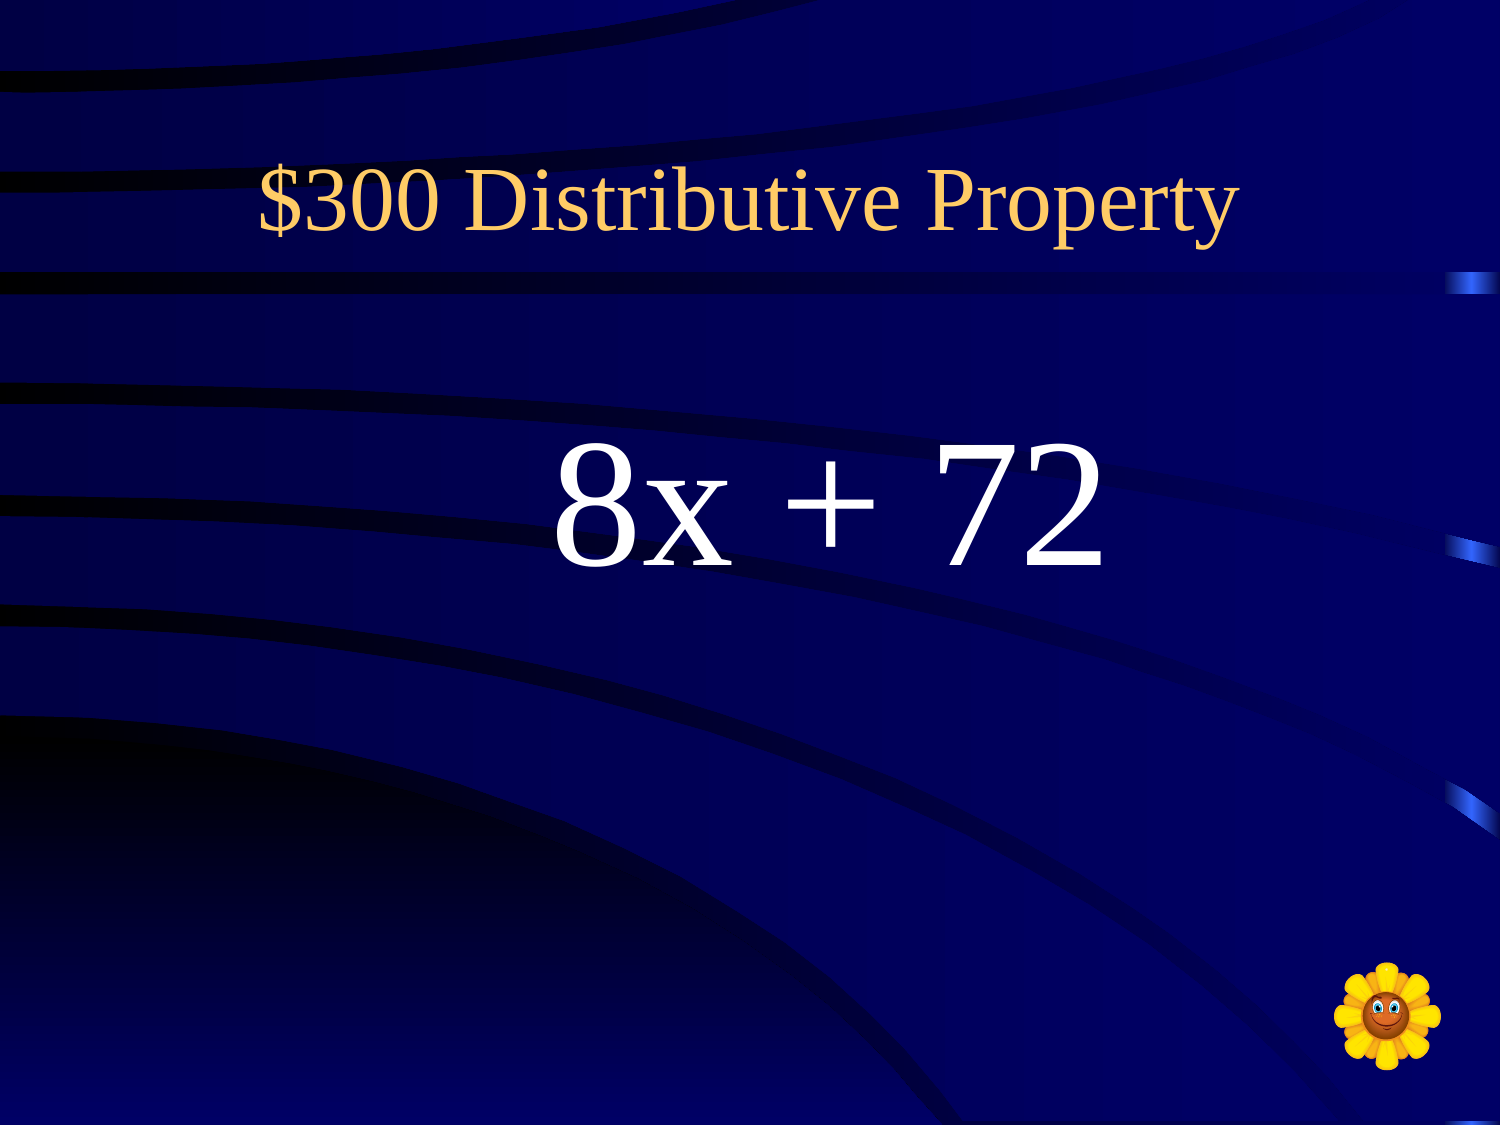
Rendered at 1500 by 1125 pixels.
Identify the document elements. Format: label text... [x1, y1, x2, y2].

picture [1333, 962, 1442, 1071]
title $300 Distributive Property [112, 99, 1388, 288]
text_box 8x + 72 [274, 374, 1388, 810]
